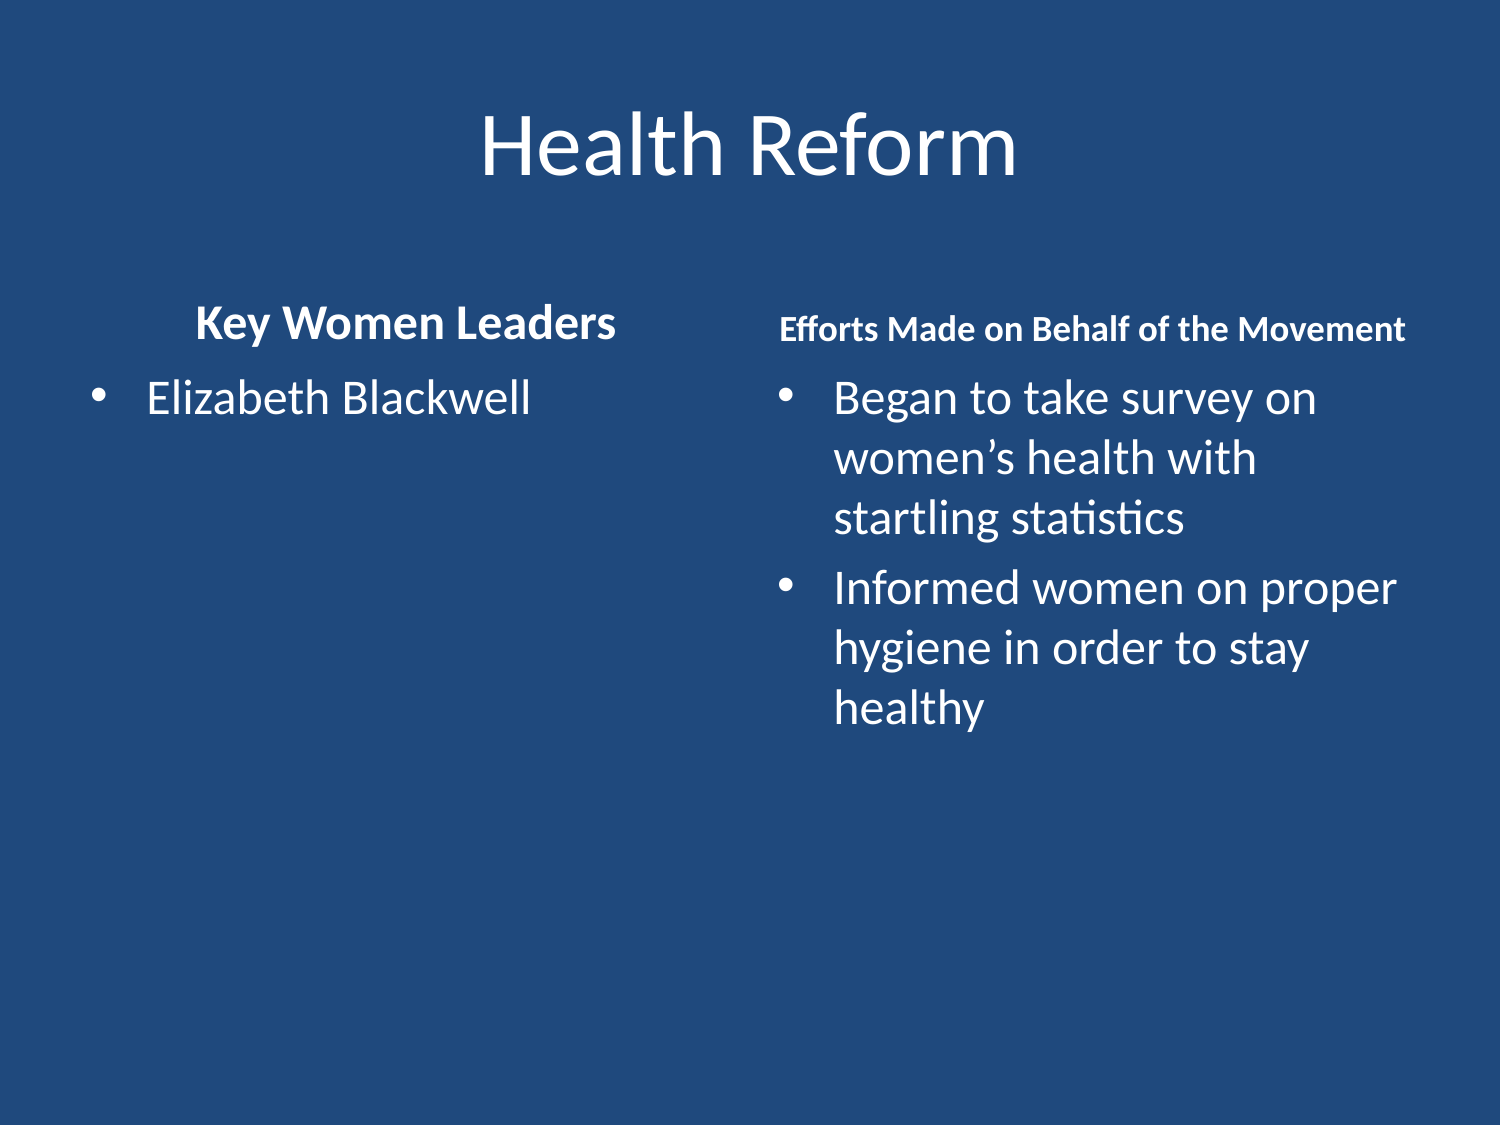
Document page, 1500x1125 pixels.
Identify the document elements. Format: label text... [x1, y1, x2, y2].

list Key Women Leaders [75, 251, 738, 356]
list Began to take survey on women’s health with startling statistics Informed women on proper hygiene in order to stay healthy [761, 356, 1425, 1005]
title Health Reform [75, 45, 1425, 233]
list Elizabeth Blackwell [75, 356, 738, 1005]
list Efforts Made on Behalf of the Movement [761, 251, 1425, 356]
